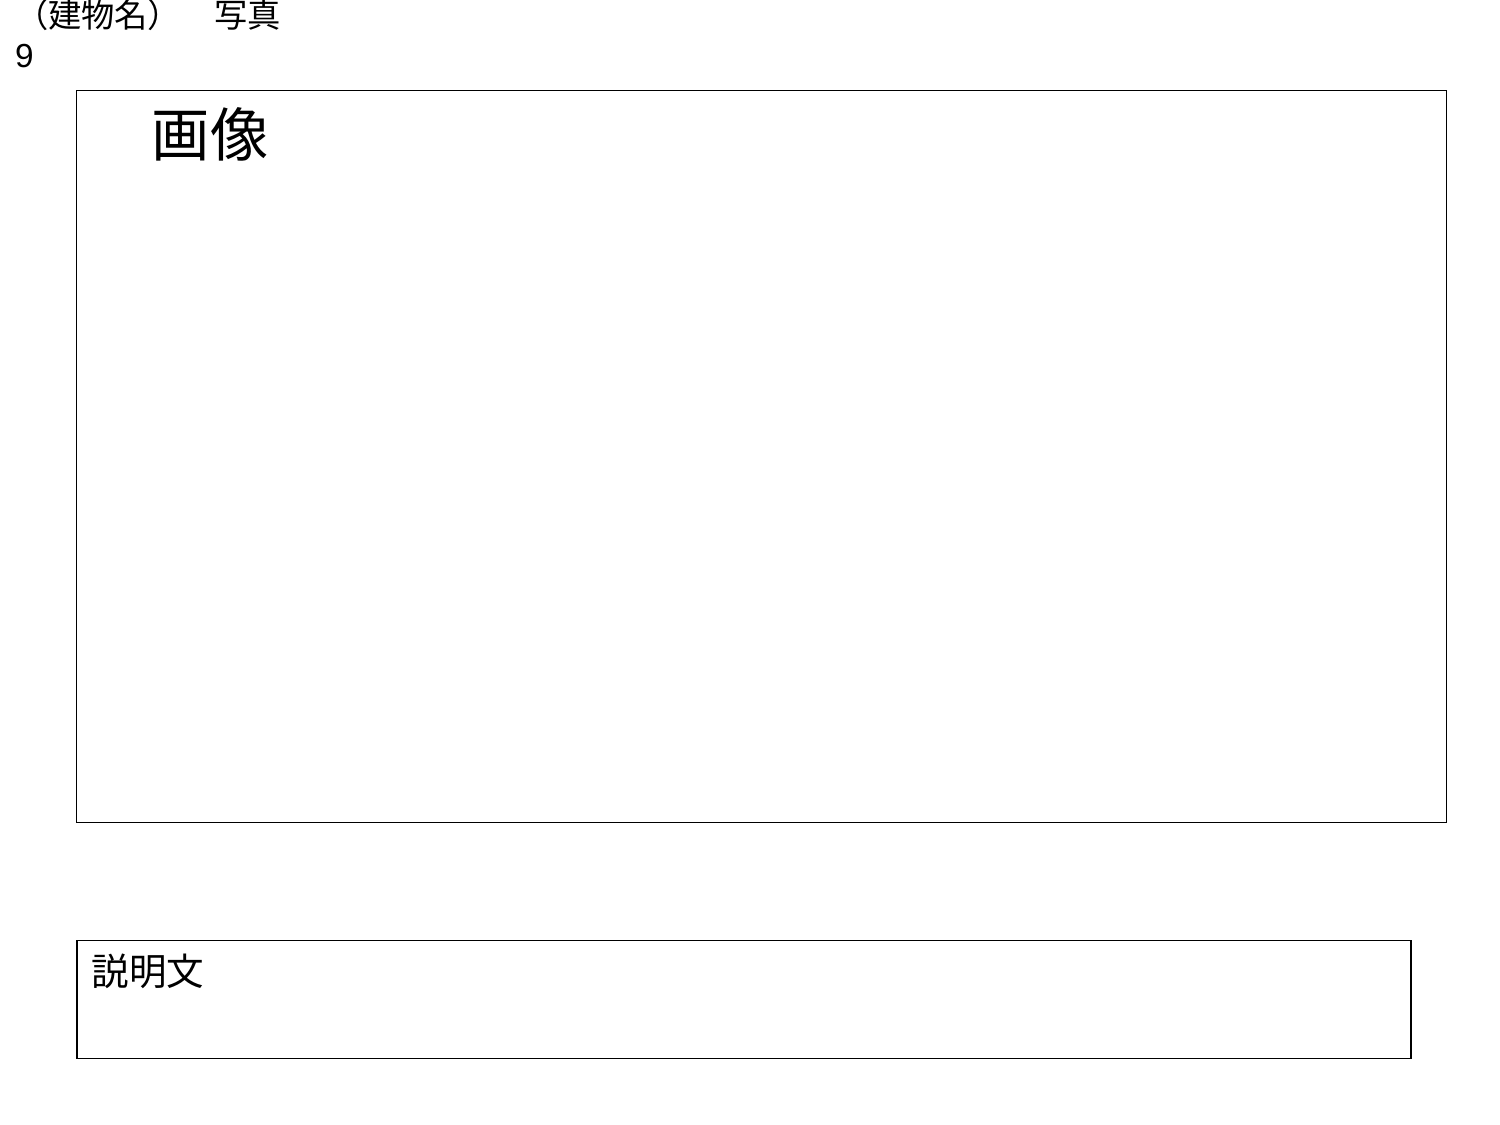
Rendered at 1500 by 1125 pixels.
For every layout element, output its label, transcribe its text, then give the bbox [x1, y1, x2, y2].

title （建物名） 写真9 [0, 0, 309, 69]
text_box 説明文 [76, 940, 1412, 1059]
list 画像 [76, 90, 1447, 823]
